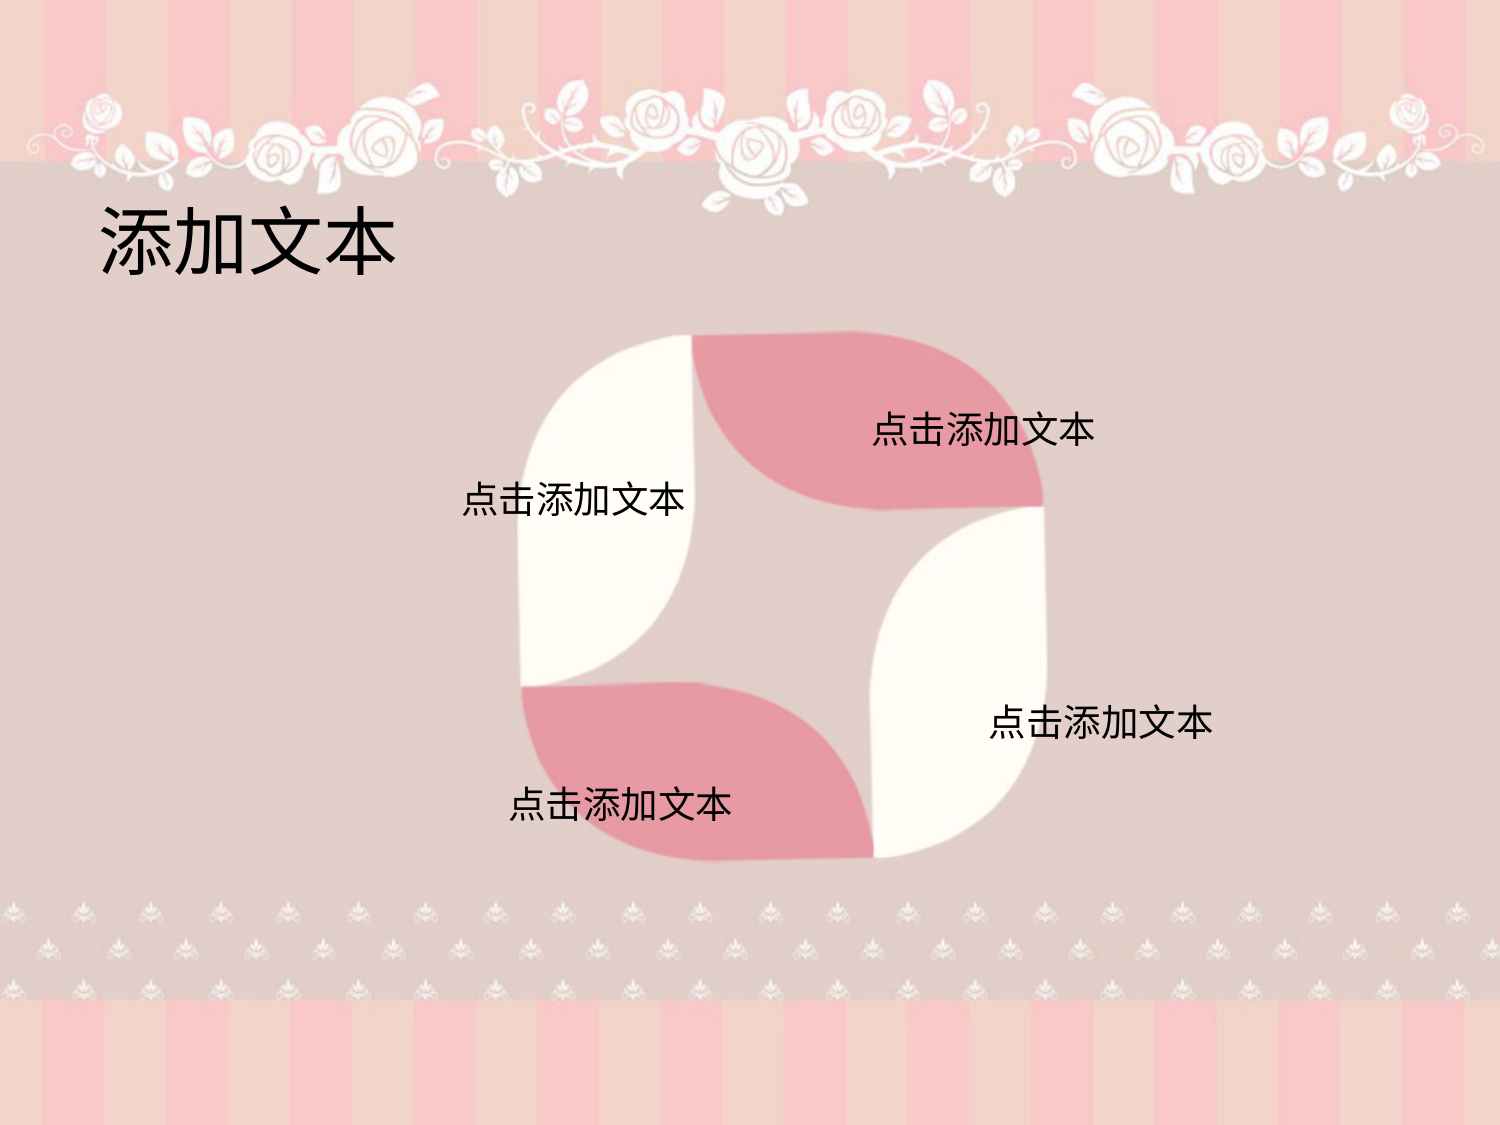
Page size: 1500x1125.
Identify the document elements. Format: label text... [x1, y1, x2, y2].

text_box 点击添加文本 [973, 691, 1229, 752]
text_box 点击添加文本 [493, 773, 749, 834]
text_box 添加文本 [83, 187, 414, 293]
picture [0, 0, 1500, 1125]
text_box 点击添加文本 [446, 468, 702, 529]
text_box 点击添加文本 [856, 398, 1112, 459]
